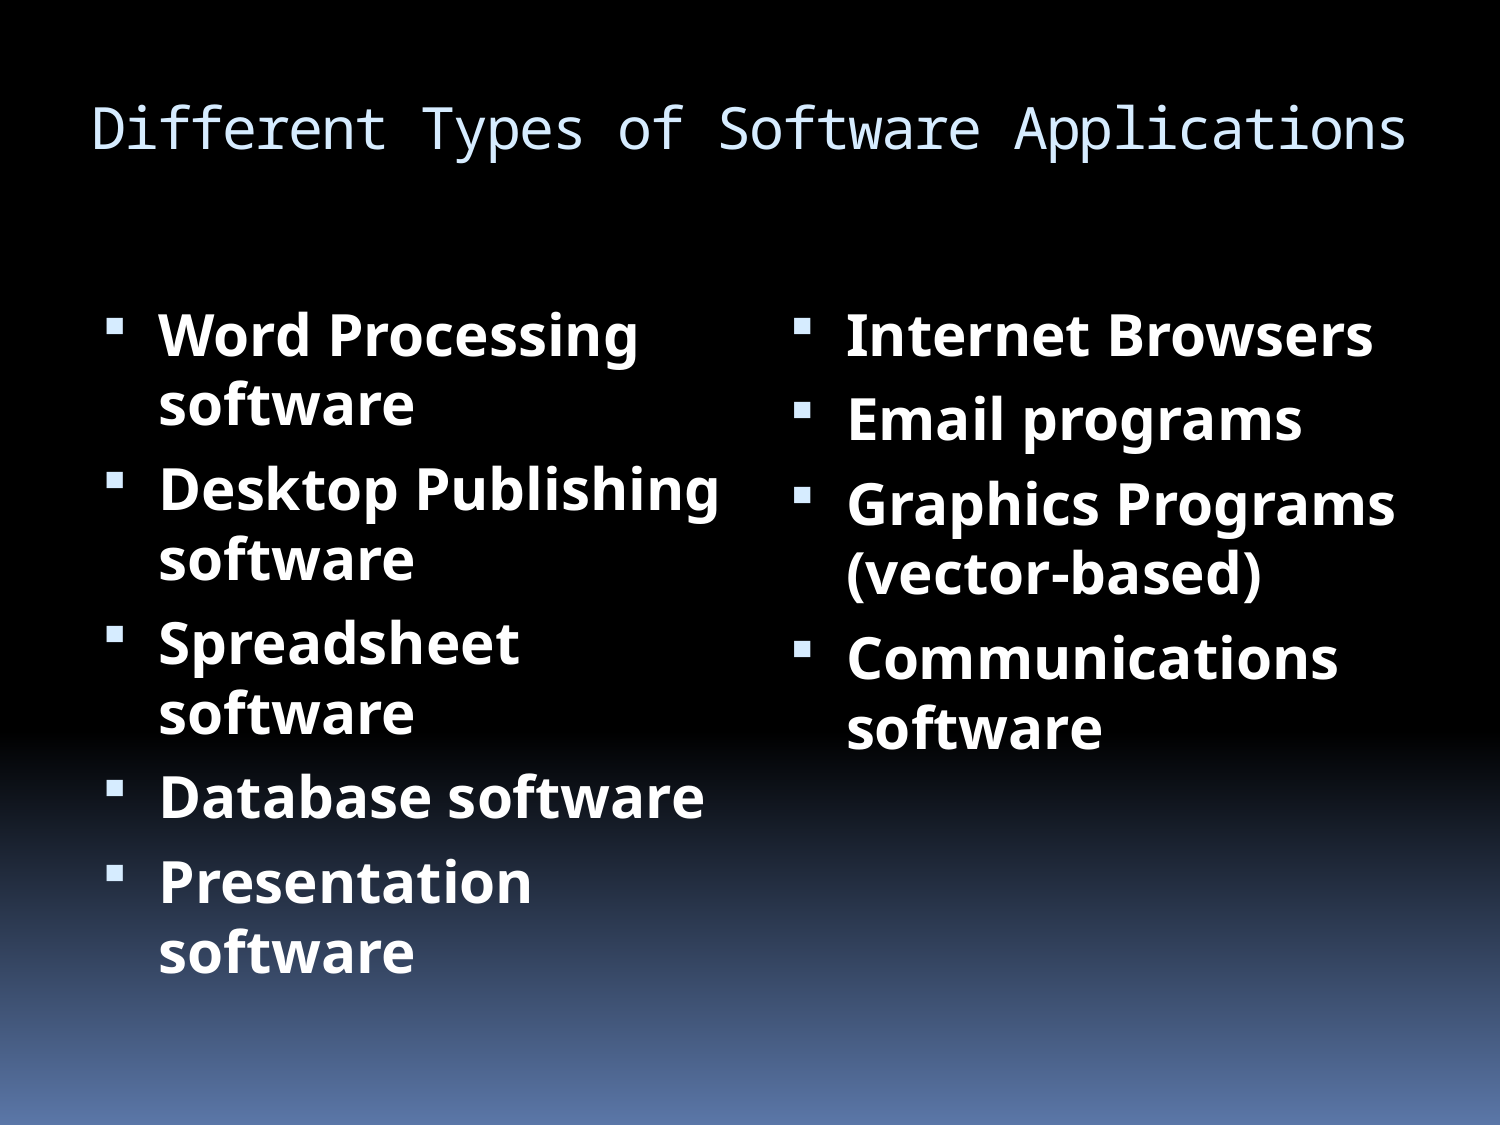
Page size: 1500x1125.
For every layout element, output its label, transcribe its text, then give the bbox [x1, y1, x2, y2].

title Different Types of Software Applications [75, 83, 1425, 234]
list Word Processing software Desktop Publishing software Spreadsheet software Database software Presentation software [76, 290, 739, 1033]
list Internet Browsers Email programs Graphics Programs (vector-based) Communications software [763, 290, 1427, 1033]
